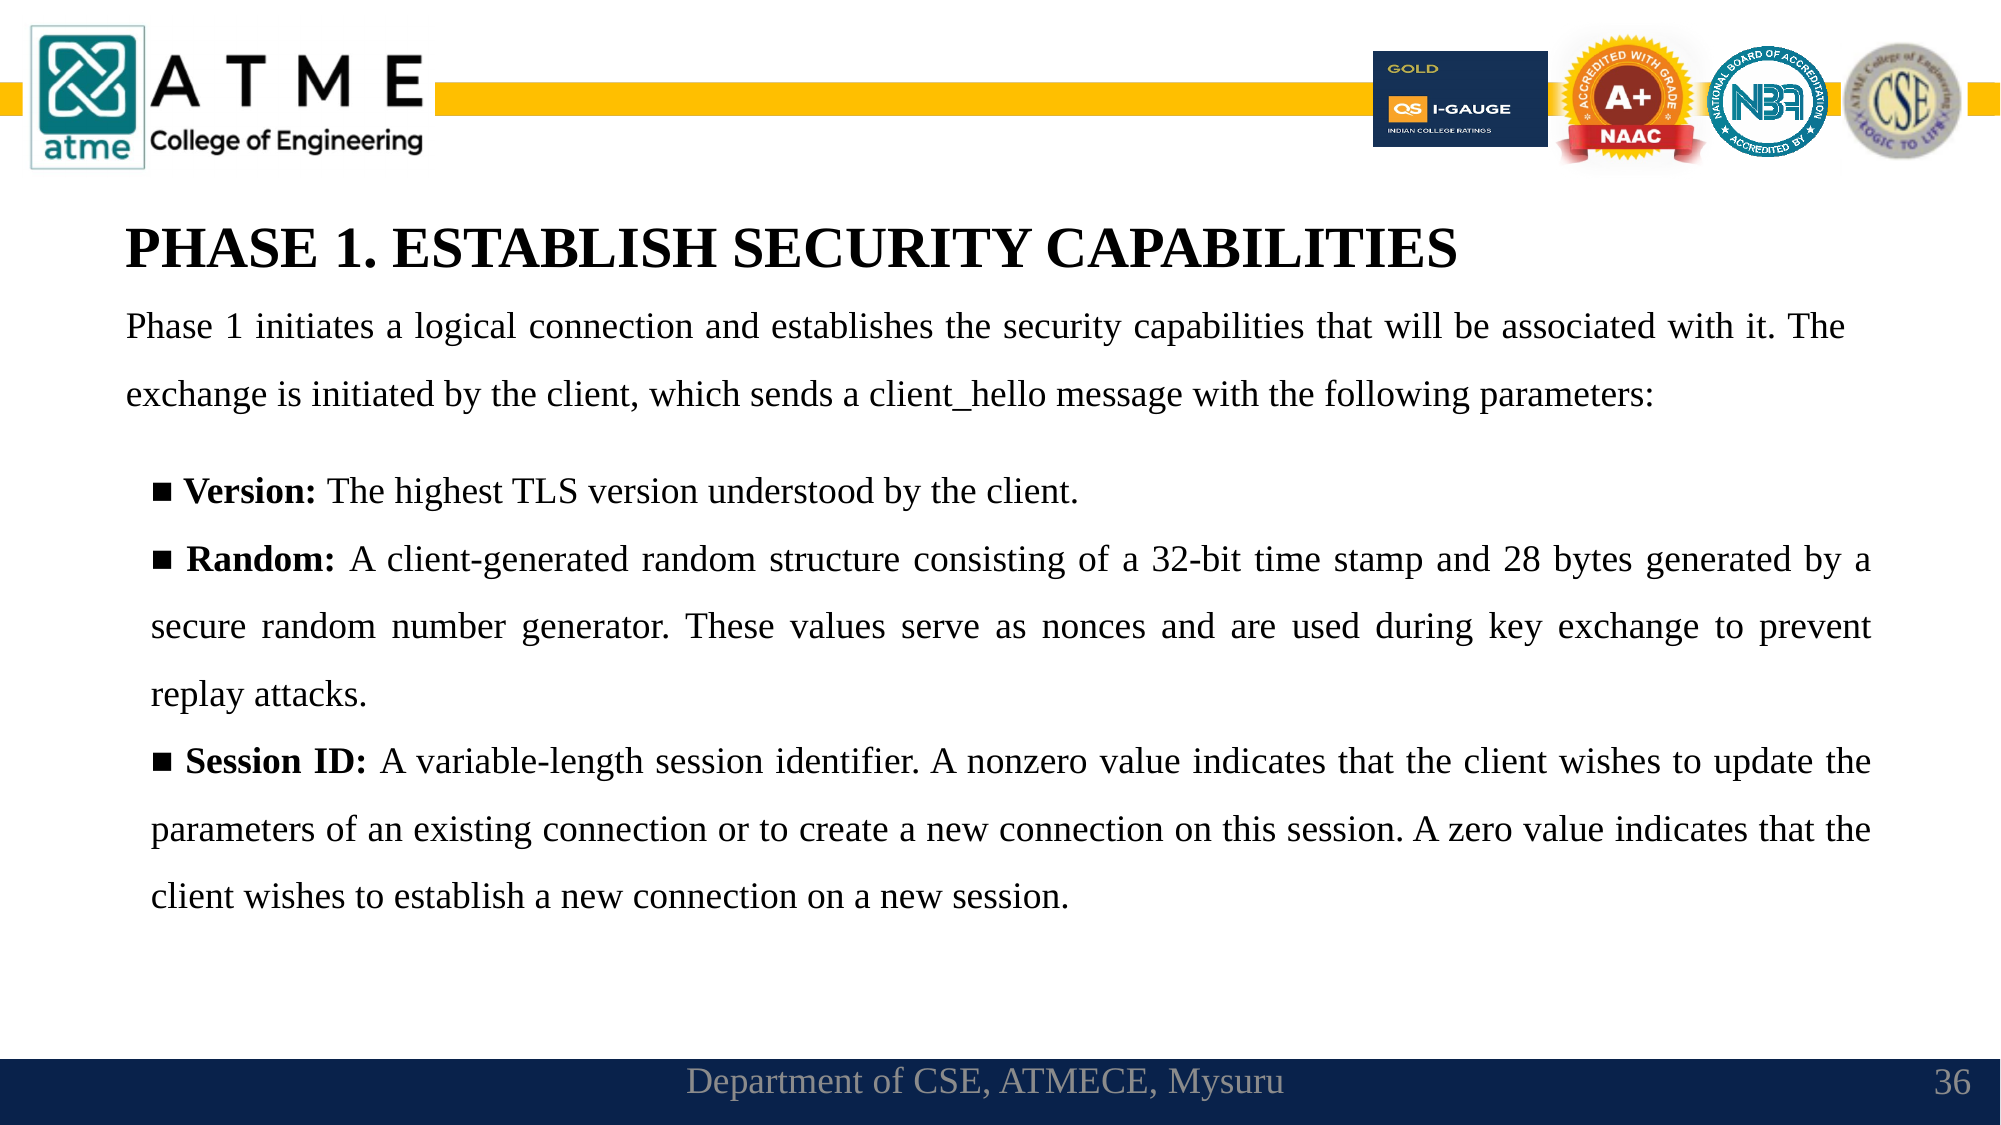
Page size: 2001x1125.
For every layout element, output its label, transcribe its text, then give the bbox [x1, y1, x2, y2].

picture [1840, 26, 1968, 176]
slide_number 36 [1511, 1057, 1972, 1103]
text_box PHASE 1. ESTABLISH SECURITY CAPABILITIES Phase 1 initiates a logical connection and establishes the security capabilities that will be associated with it. The exchange is initiated by the client, which sends a client_hello message with the following parameters: [111, 166, 1864, 422]
picture [1373, 20, 1828, 166]
footer Department of CSE, ATMECE, Mysuru [501, 1056, 1470, 1102]
picture [22, 15, 435, 178]
picture [0, 1059, 2001, 1125]
text_box ■ Version: The highest TLS version understood by the client. ■ Random: A client-generated random structure consisting of a 32-bit time stamp and 28 bytes generated by a secure random number generator. These values serve as nonces and are used during key exchange to prevent replay attacks. ■ Session ID: A variable-length session identifier. A nonzero value indicates that the client wishes to update the parameters of an existing connection or to create a new connection on this session. A zero value indicates that the client wishes to establish a new connection on a new session. [136, 436, 1889, 924]
